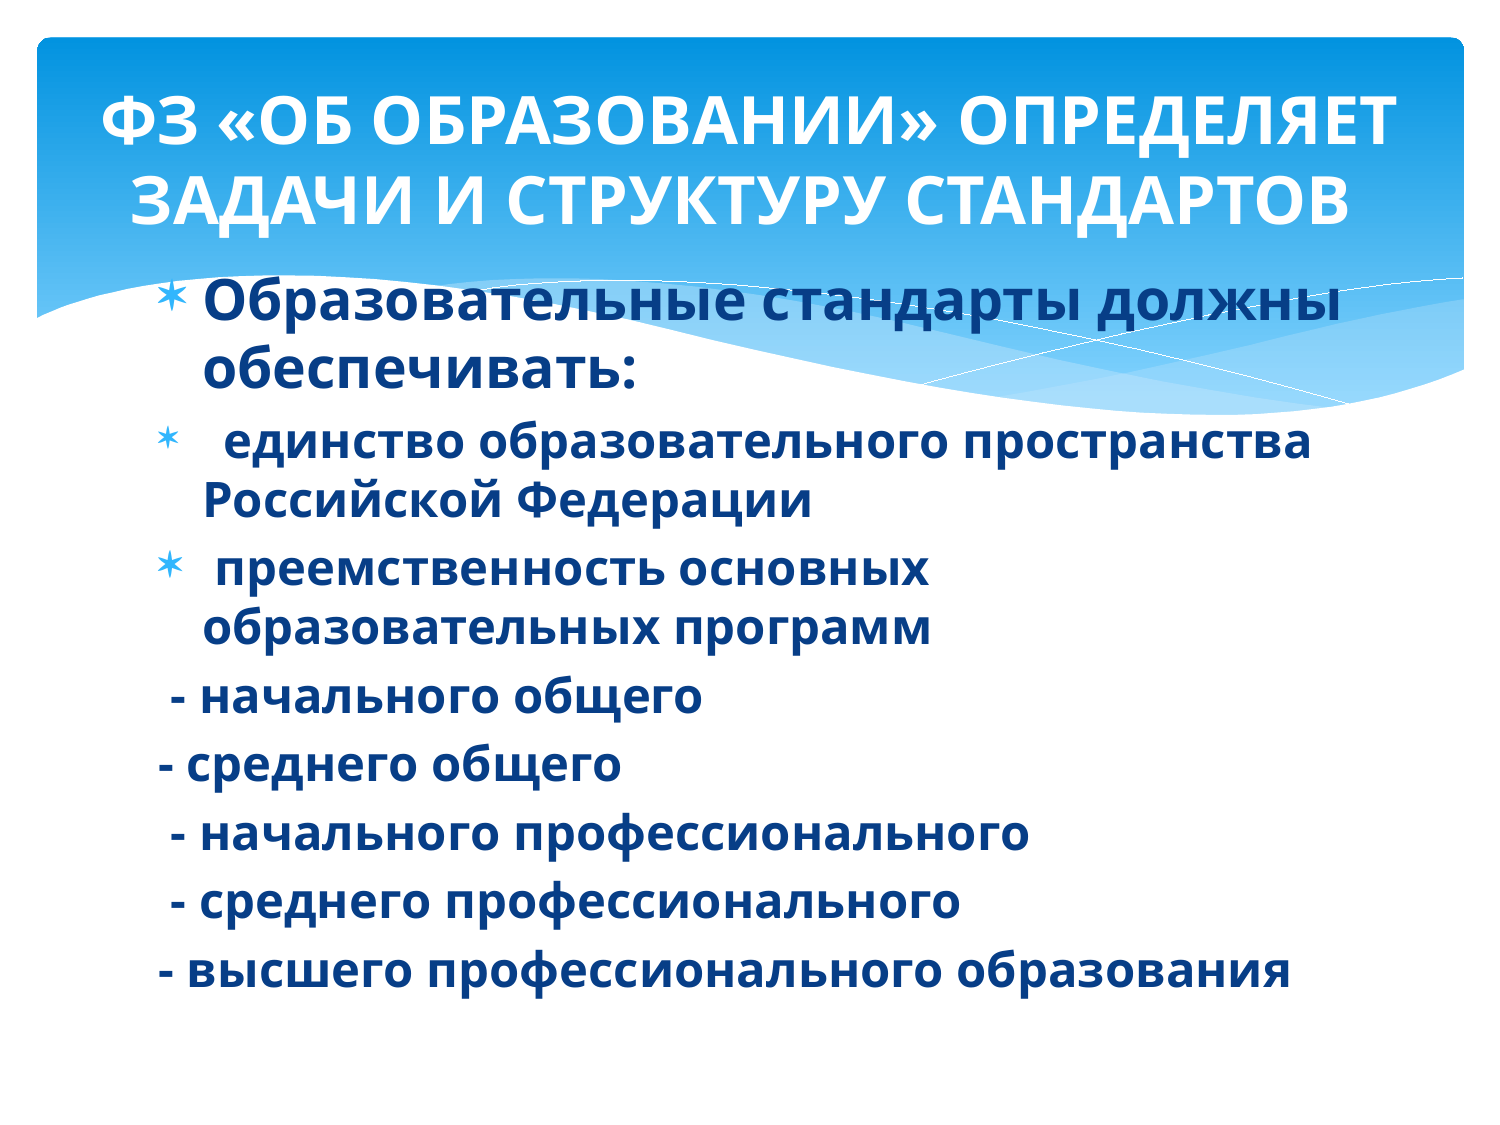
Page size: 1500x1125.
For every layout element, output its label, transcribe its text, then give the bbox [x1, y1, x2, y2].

list Образовательные стандарты должны обеспечивать: единство образовательного пространства Российской Федерации преемственность основных образовательных программ - начального общего - среднего общего - начального профессионального - среднего профессионального - высшего профессионального образования [143, 261, 1359, 1005]
title ФЗ «ОБ ОБРАЗОВАНИИ» ОПРЕДЕЛЯЕТ ЗАДАЧИ И СТРУКТУРУ СТАНДАРТОВ [75, 55, 1425, 261]
